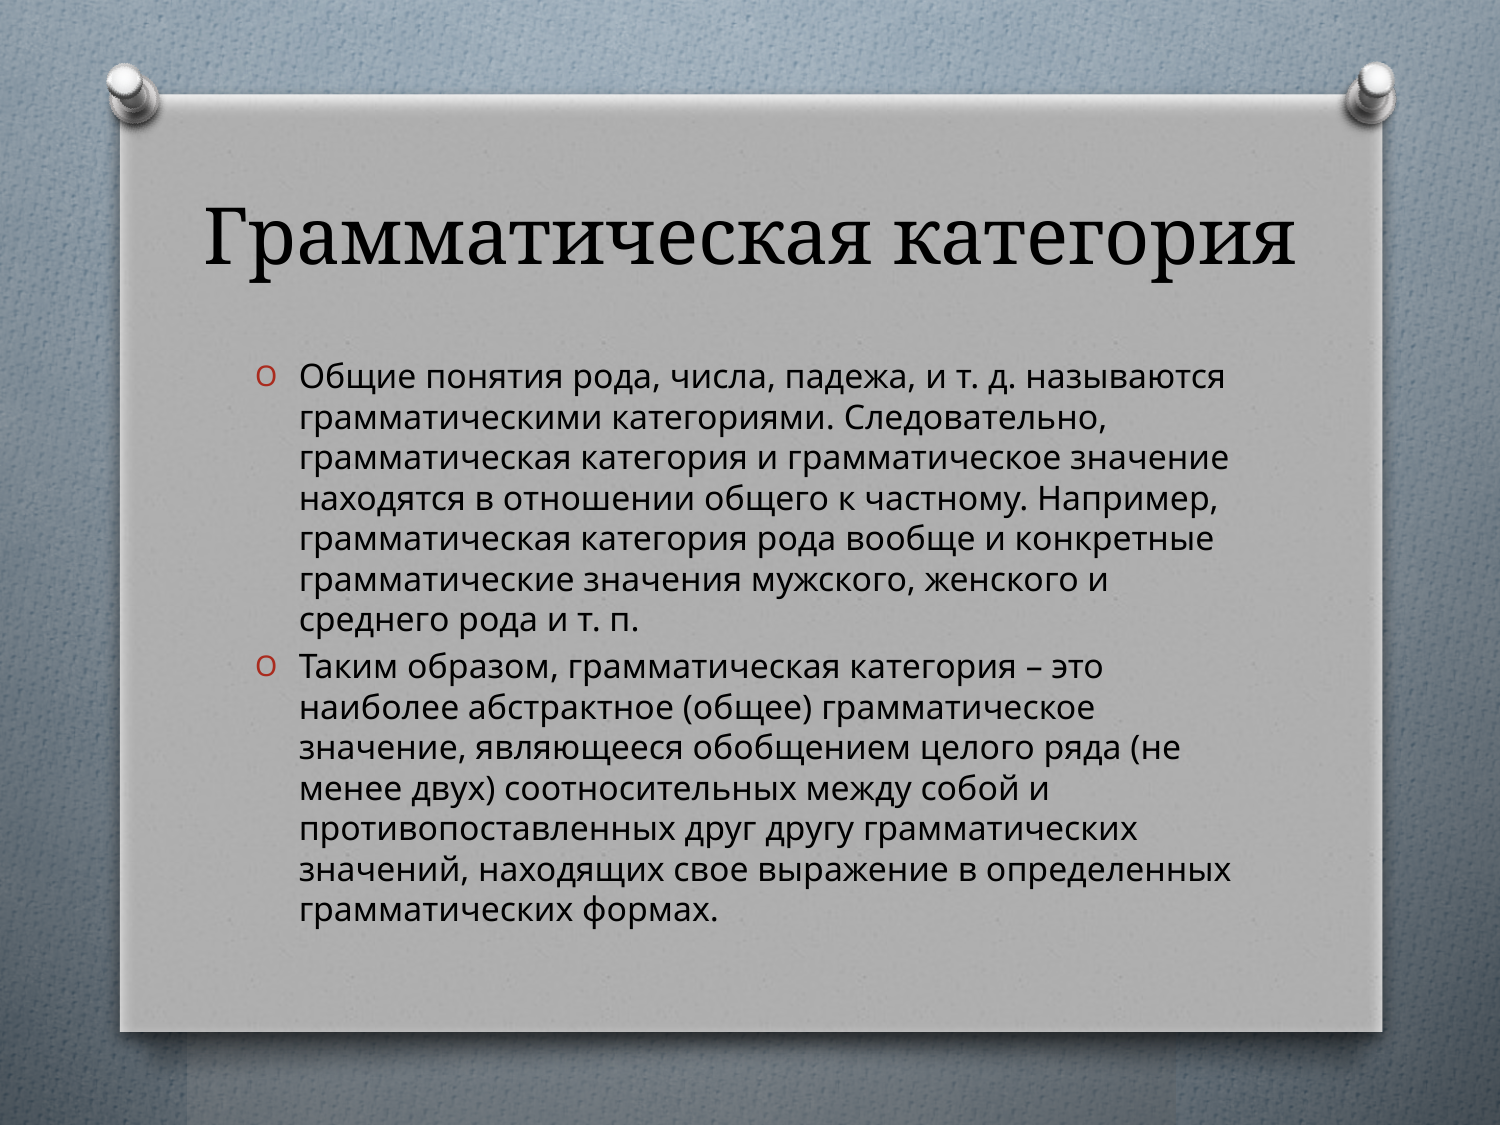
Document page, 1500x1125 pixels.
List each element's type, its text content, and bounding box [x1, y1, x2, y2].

picture [1317, 35, 1439, 156]
picture [75, 29, 198, 153]
title Грамматическая категория [179, 134, 1323, 332]
list Общие понятия рода, числа, падежа, и т. д. называются грамматическими категориями. Следовательно, грамматическая категория и грамматическое значение находятся в отношении общего к частному. Например, грамматическая категория рода вообще и конкретные грамматические значения мужского, женского и среднего рода и т. п. Таким образом, грамматическая категория – это наиболее абстрактное (общее) грамматическое значение, являющееся обобщением целого ряда (не менее двух) соотносительных между собой и противопоставленных друг другу грамматических значений, находящих свое выражение в определенных грамматических формах. [240, 347, 1257, 939]
